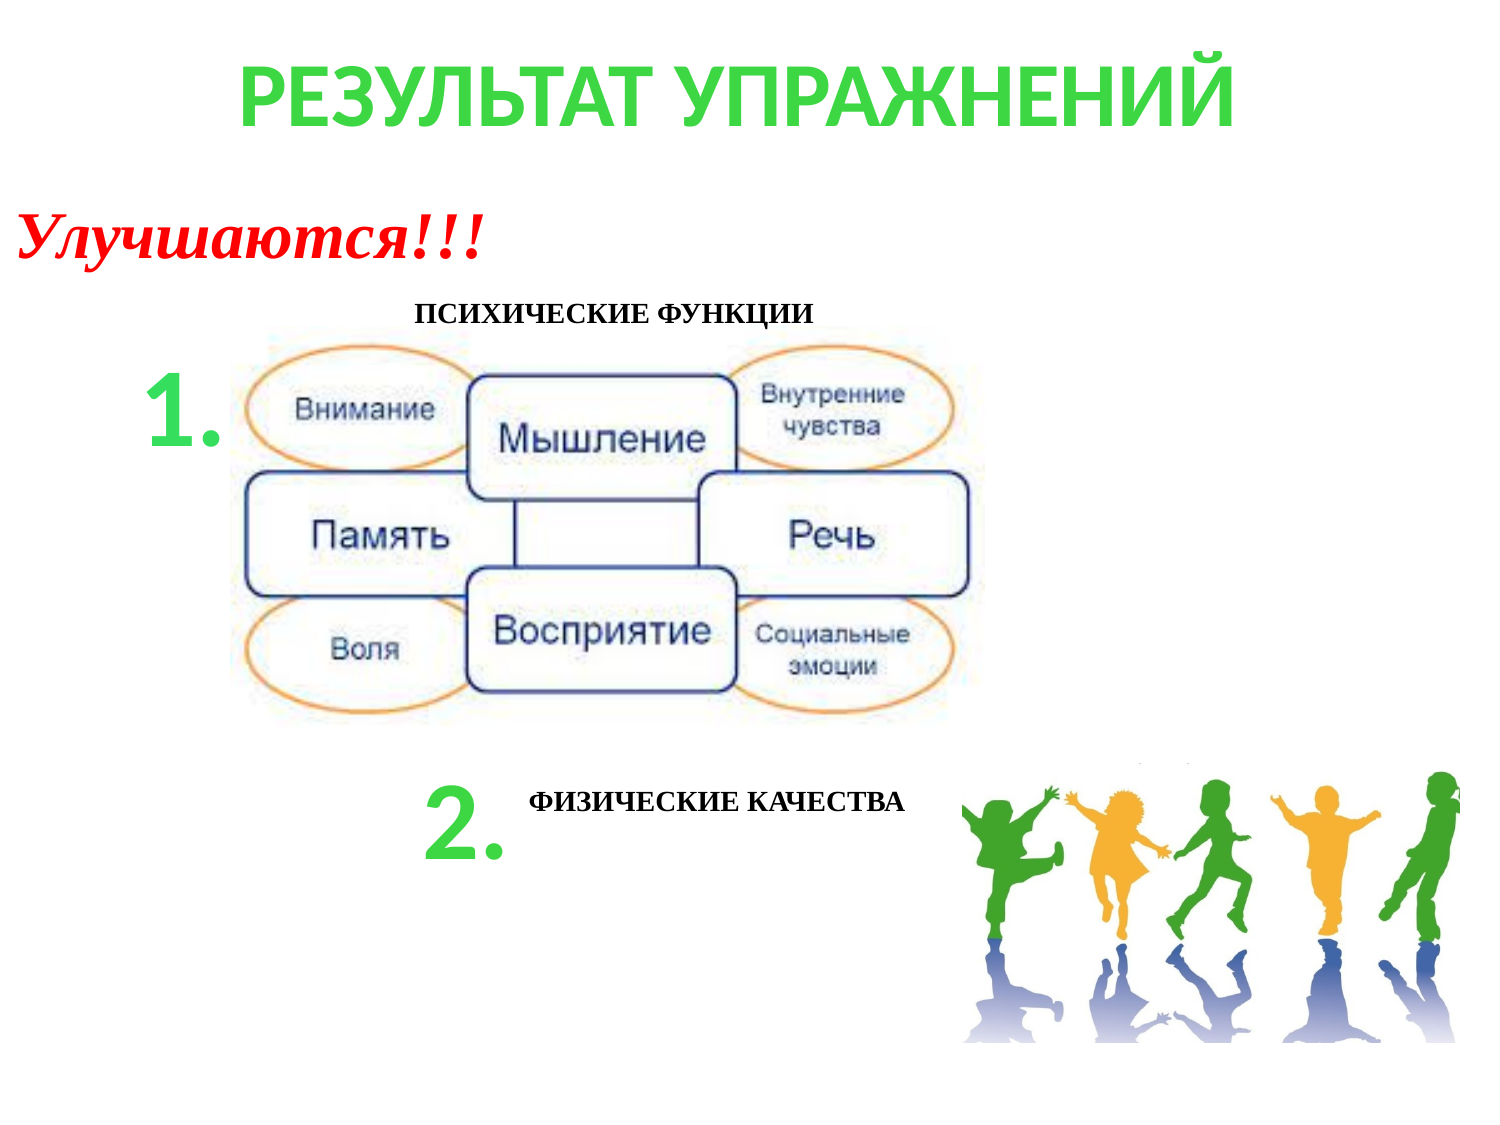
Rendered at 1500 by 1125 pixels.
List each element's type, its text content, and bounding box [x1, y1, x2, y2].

text_box ФИЗИЧЕСКИЕ КАЧЕСТВА [513, 775, 957, 825]
picture [962, 762, 1461, 1043]
text_box 2. [395, 750, 538, 890]
picture [229, 326, 986, 740]
text_box РЕЗУЛЬТАТ УПРАЖНЕНИЙ [53, 26, 1424, 152]
text_box 1. [123, 326, 227, 477]
text_box Улучшаются!!! [0, 184, 526, 280]
text_box ПСИХИЧЕСКИЕ ФУНКЦИИ [348, 286, 880, 324]
